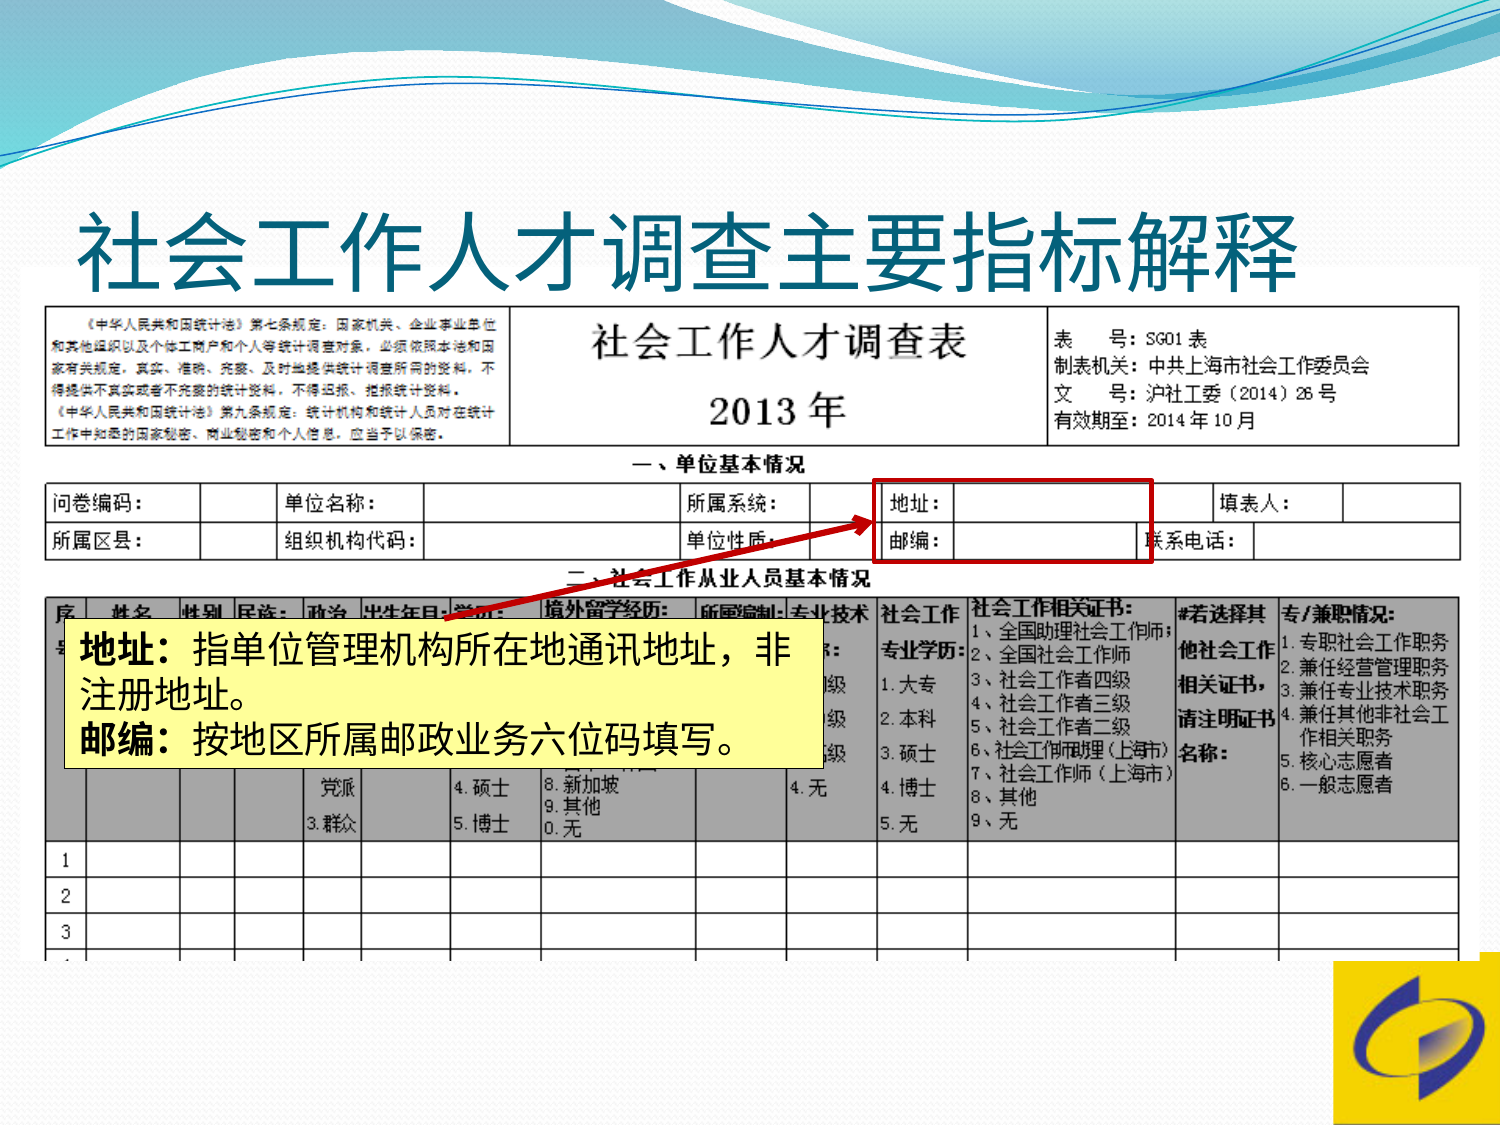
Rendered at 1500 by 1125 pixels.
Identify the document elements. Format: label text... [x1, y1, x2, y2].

picture [713, 266, 748, 273]
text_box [443, 521, 875, 619]
picture [995, 274, 1023, 282]
picture [1153, 272, 1160, 285]
title 社会工作人才调查主要指标解释 [75, 115, 1425, 266]
picture [650, 266, 663, 272]
picture [623, 266, 632, 274]
picture [891, 266, 919, 276]
picture [19, 266, 1480, 961]
picture [1333, 952, 1500, 1125]
picture [189, 266, 223, 281]
